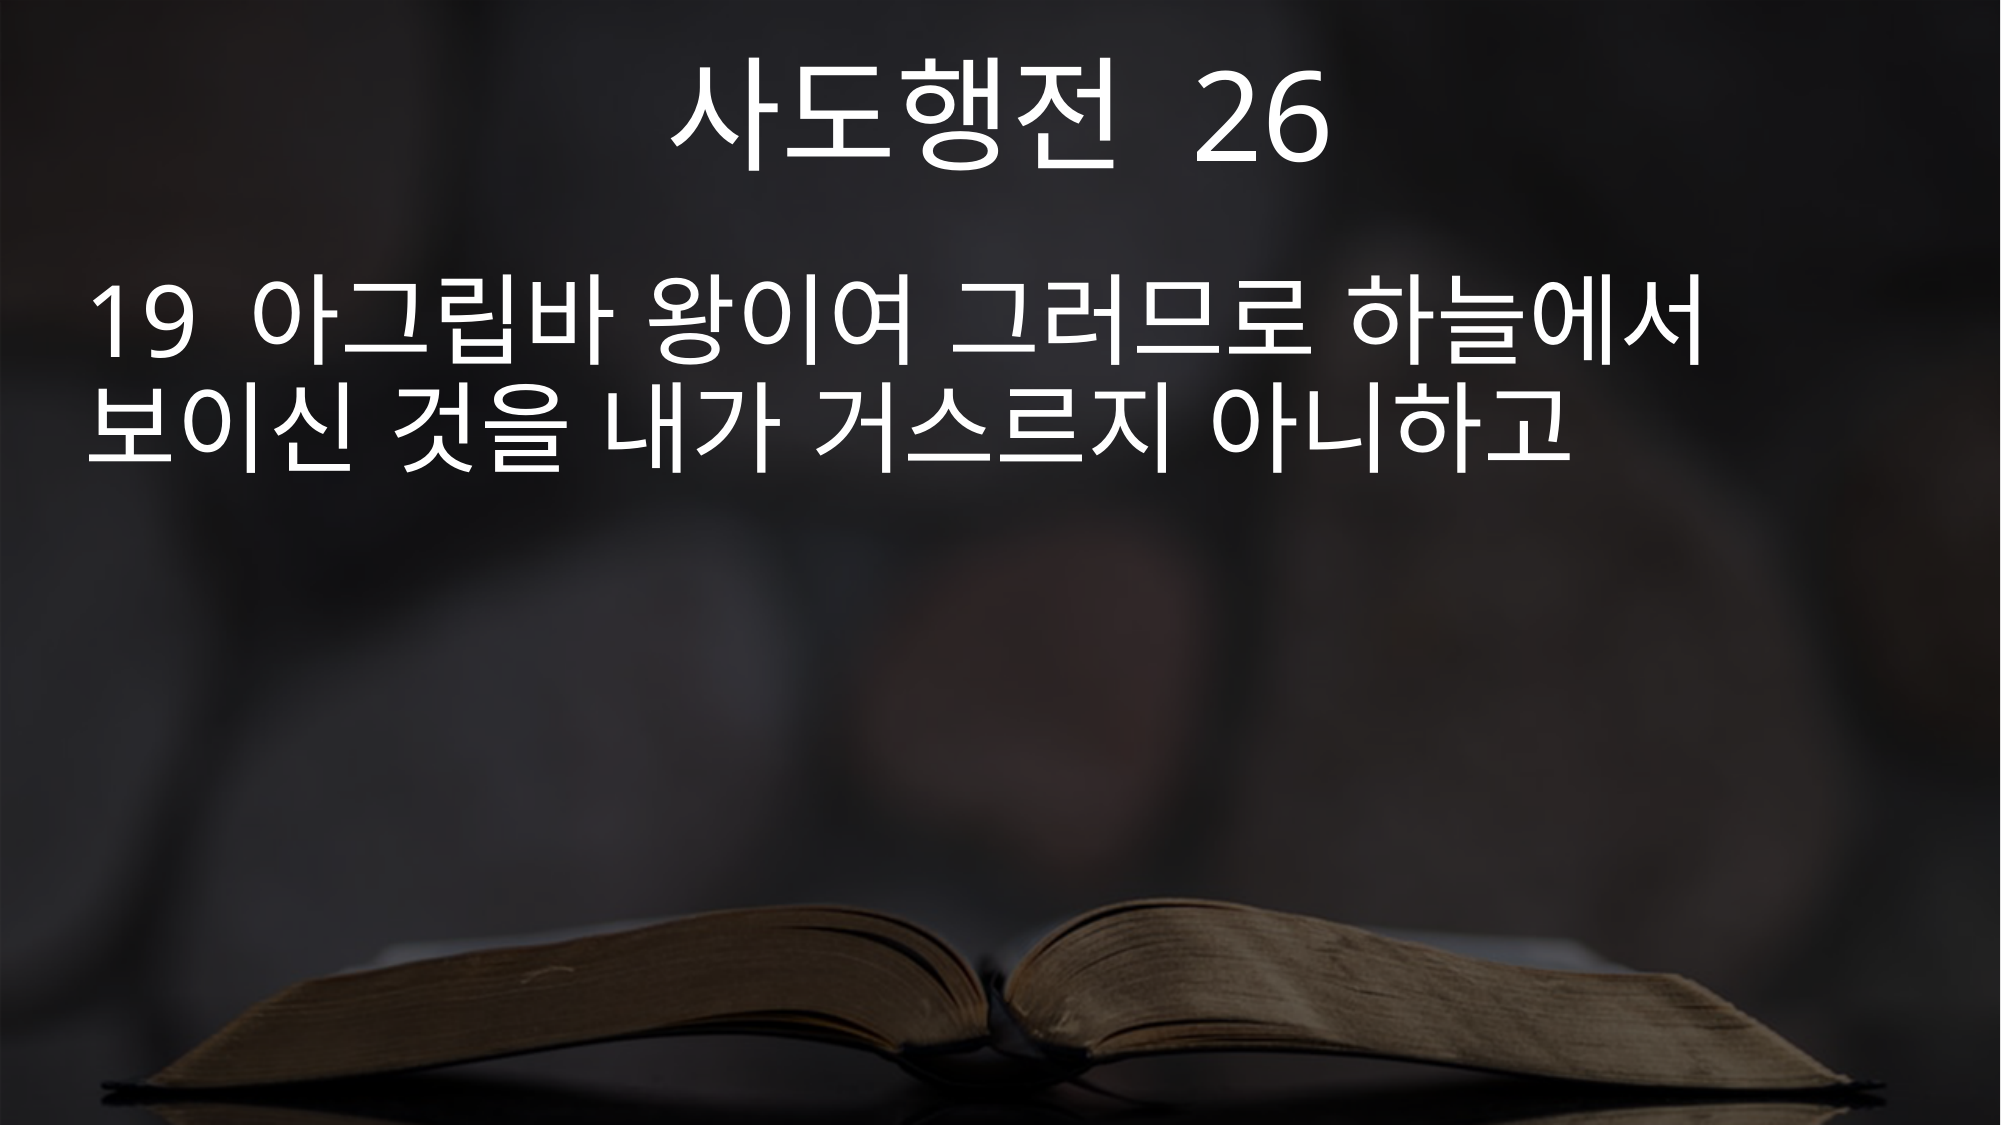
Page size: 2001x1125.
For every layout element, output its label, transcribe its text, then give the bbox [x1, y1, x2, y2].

picture [0, 0, 2001, 1125]
footer 사도행전 26 [0, 32, 2000, 192]
list 19 아그립바 왕이여 그러므로 하늘에서 보이신 것을 내가 거스르지 아니하고 [69, 263, 1953, 423]
